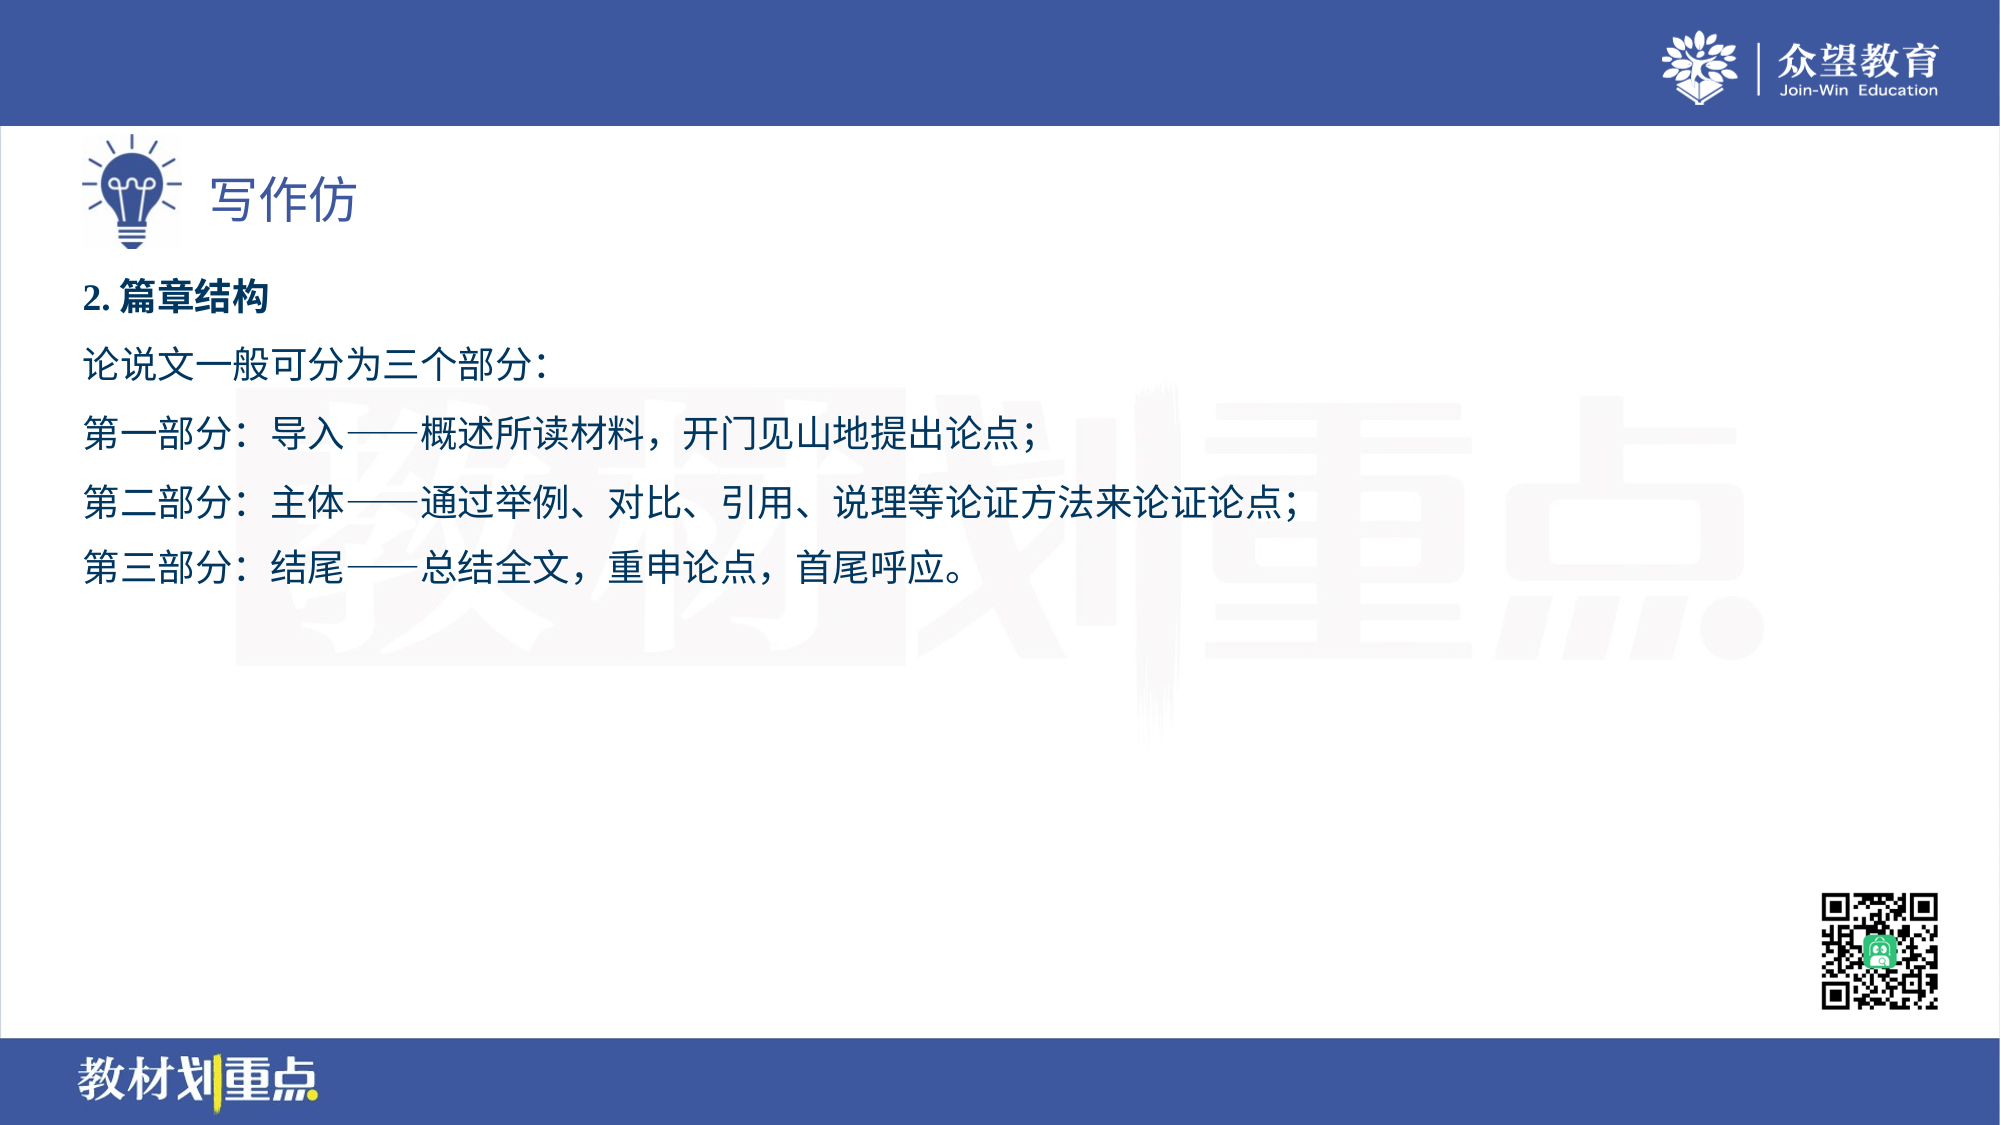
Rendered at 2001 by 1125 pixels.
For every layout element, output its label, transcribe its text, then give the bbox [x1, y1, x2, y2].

picture [0, 0, 2000, 1125]
text_box 2.篇章结构 论说文一般可分为三个部分： 第一部分：导入——概述所读材料，开门见山地提出论点； 第二部分：主体——通过举例、对比、引用、说理等论证方法来论证论点； 第三部分：结尾——总结全文，重申论点，首尾呼应。 [82, 248, 1817, 582]
